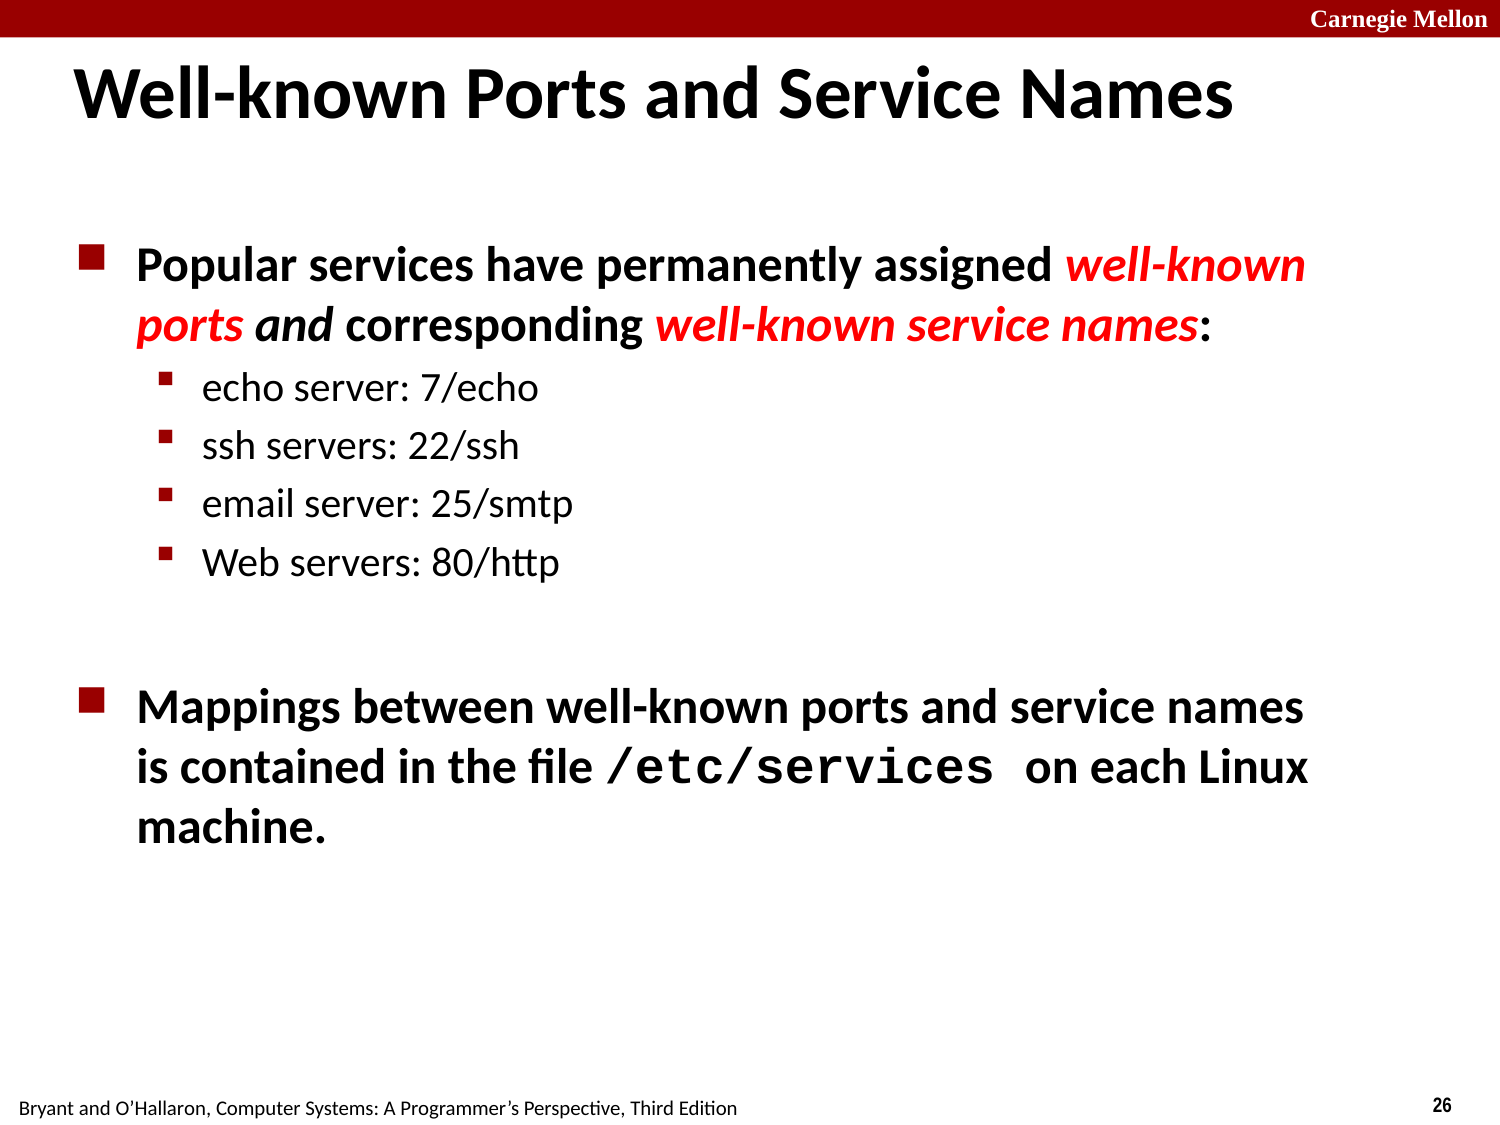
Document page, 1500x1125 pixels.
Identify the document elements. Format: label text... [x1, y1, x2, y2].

title Well-known Ports and Service Names [58, 71, 1305, 197]
list Popular services have permanently assigned well-known ports and corresponding well-known service names: echo server: 7/echo ssh servers: 22/ssh email server: 25/smtp Web servers: 80/http Mappings between well-known ports and service names is contained in the file /etc/services on each Linux machine. [64, 223, 1361, 1040]
